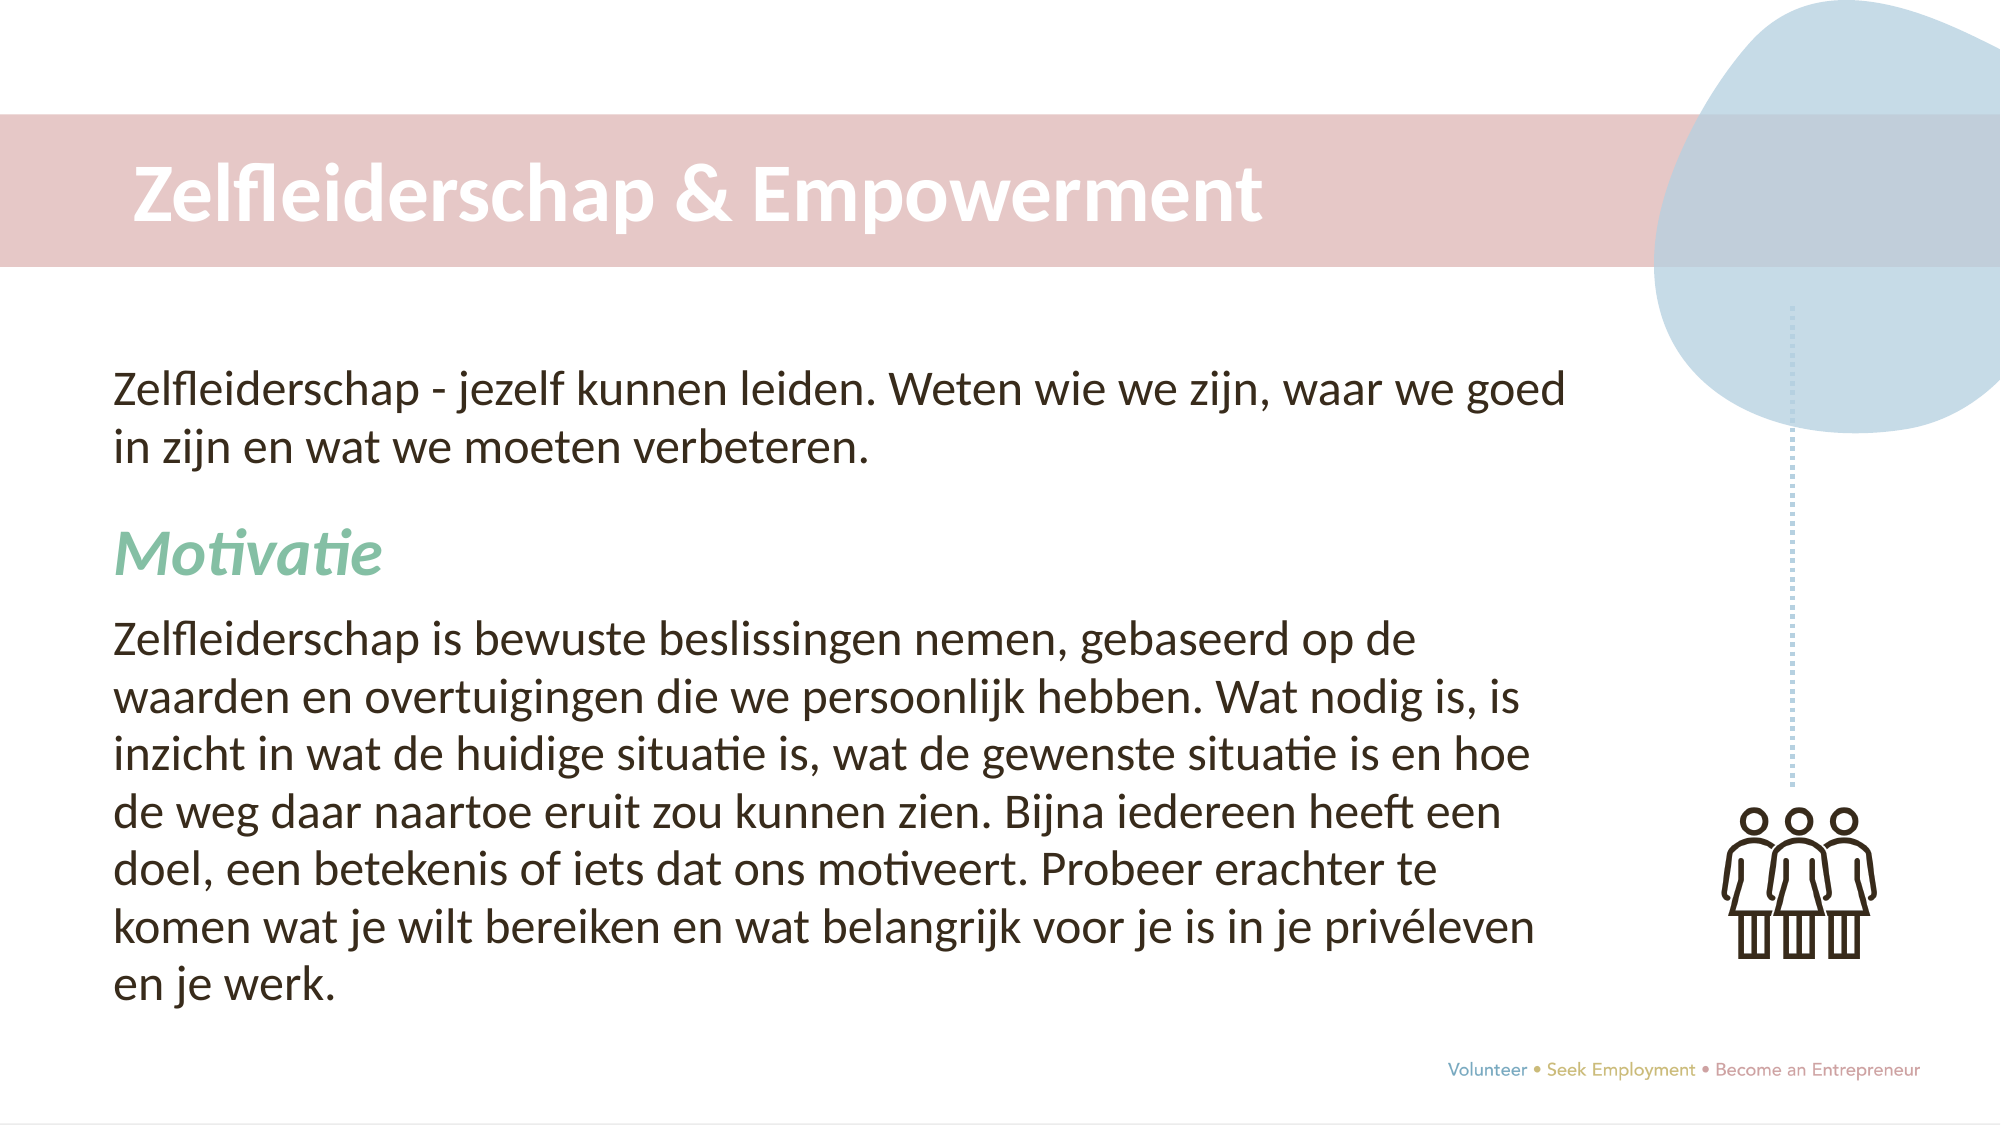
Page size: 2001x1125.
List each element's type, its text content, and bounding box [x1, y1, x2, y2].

picture [1418, 1046, 1971, 1103]
text_box Zelfleiderschap & Empowerment [99, 147, 1312, 290]
text_box [0, 113, 1699, 268]
text_box [1653, 0, 2000, 434]
text_box Zelfleiderschap - jezelf kunnen leiden. Weten wie we zijn, waar we goed in zijn en wat we moeten verbeteren. Motivatie Zelfleiderschap is bewuste beslissingen nemen, gebaseerd op de waarden en overtuigingen die we persoonlijk hebben. Wat nodig is, is inzicht in wat de huidige situatie is, wat de gewenste situatie is en hoe de weg daar naartoe eruit zou kunnen zien. Bijna iedereen heeft een doel, een betekenis of iets dat ons motiveert. Probeer erachter te komen wat je wilt bereiken en wat belangrijk voor je is in je privéleven en je werk. [98, 350, 1600, 975]
picture [1709, 793, 1889, 973]
